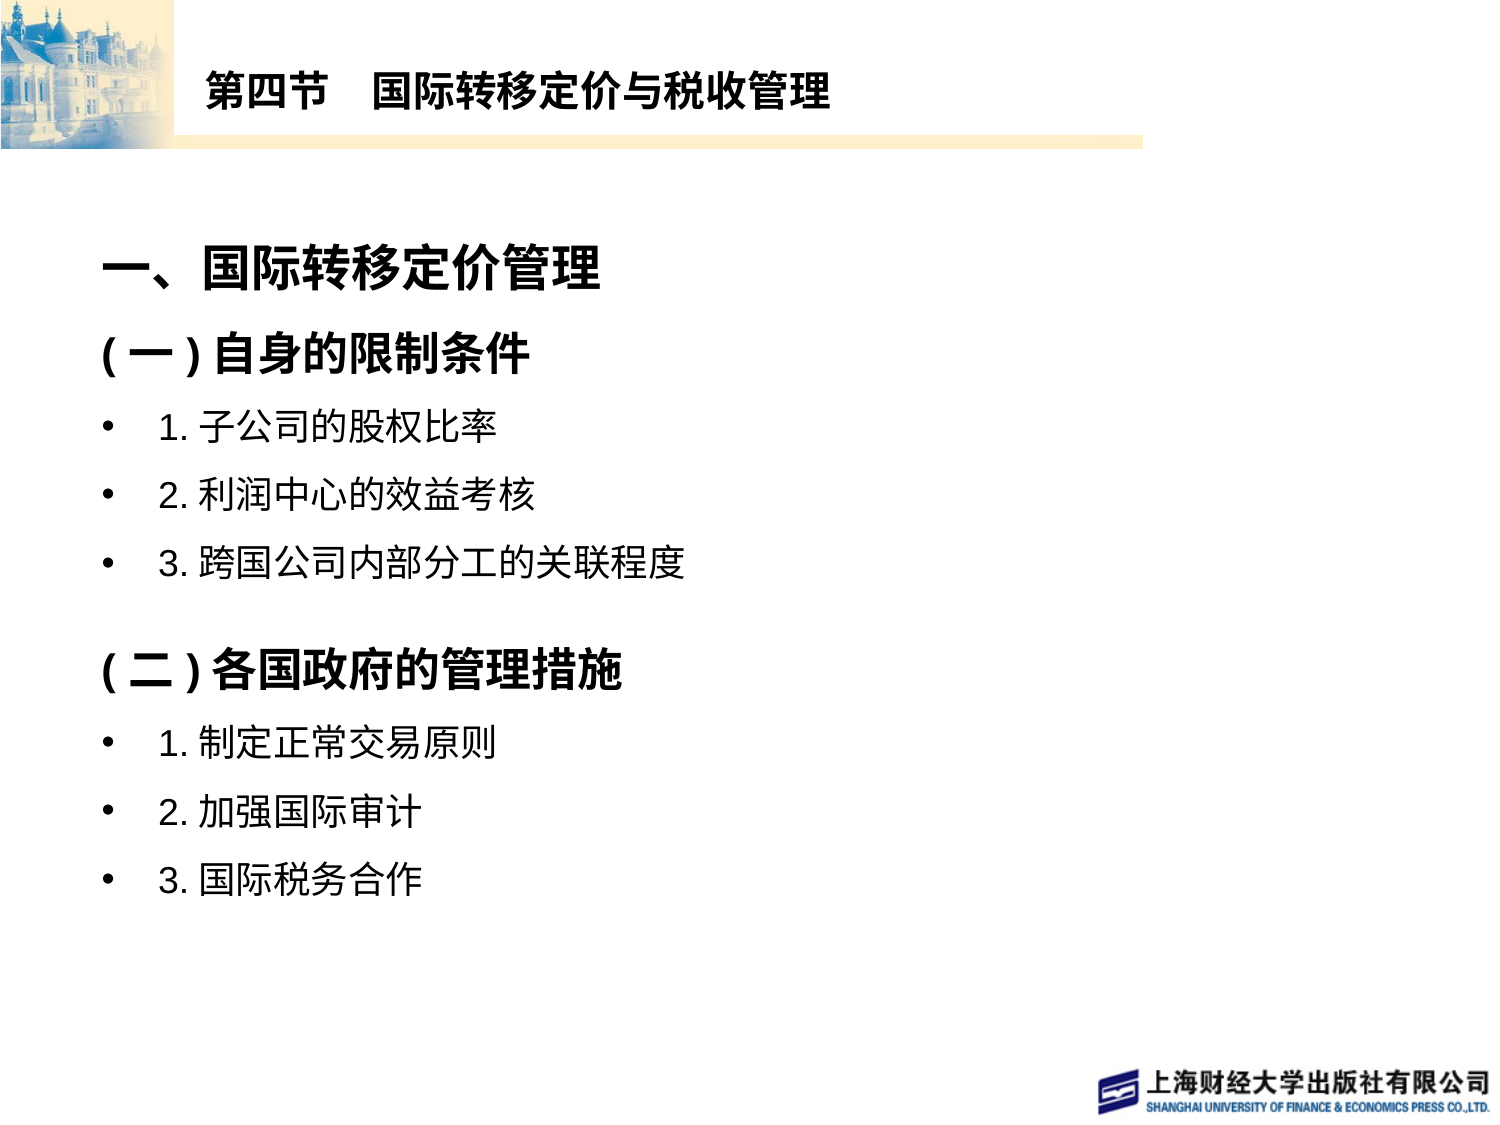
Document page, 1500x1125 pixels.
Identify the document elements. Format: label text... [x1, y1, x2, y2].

picture [1097, 1065, 1494, 1120]
picture [0, 0, 1143, 149]
title 第四节 国际转移定价与税收管理 [189, 36, 1262, 143]
list 一、国际转移定价管理 (一)自身的限制条件 1.子公司的股权比率 2.利润中心的效益考核 3.跨国公司内部分工的关联程度 (二)各国政府的管理措施 1.制定正常交易原则 2.加强国际审计 3.国际税务合作 [86, 207, 1425, 1071]
